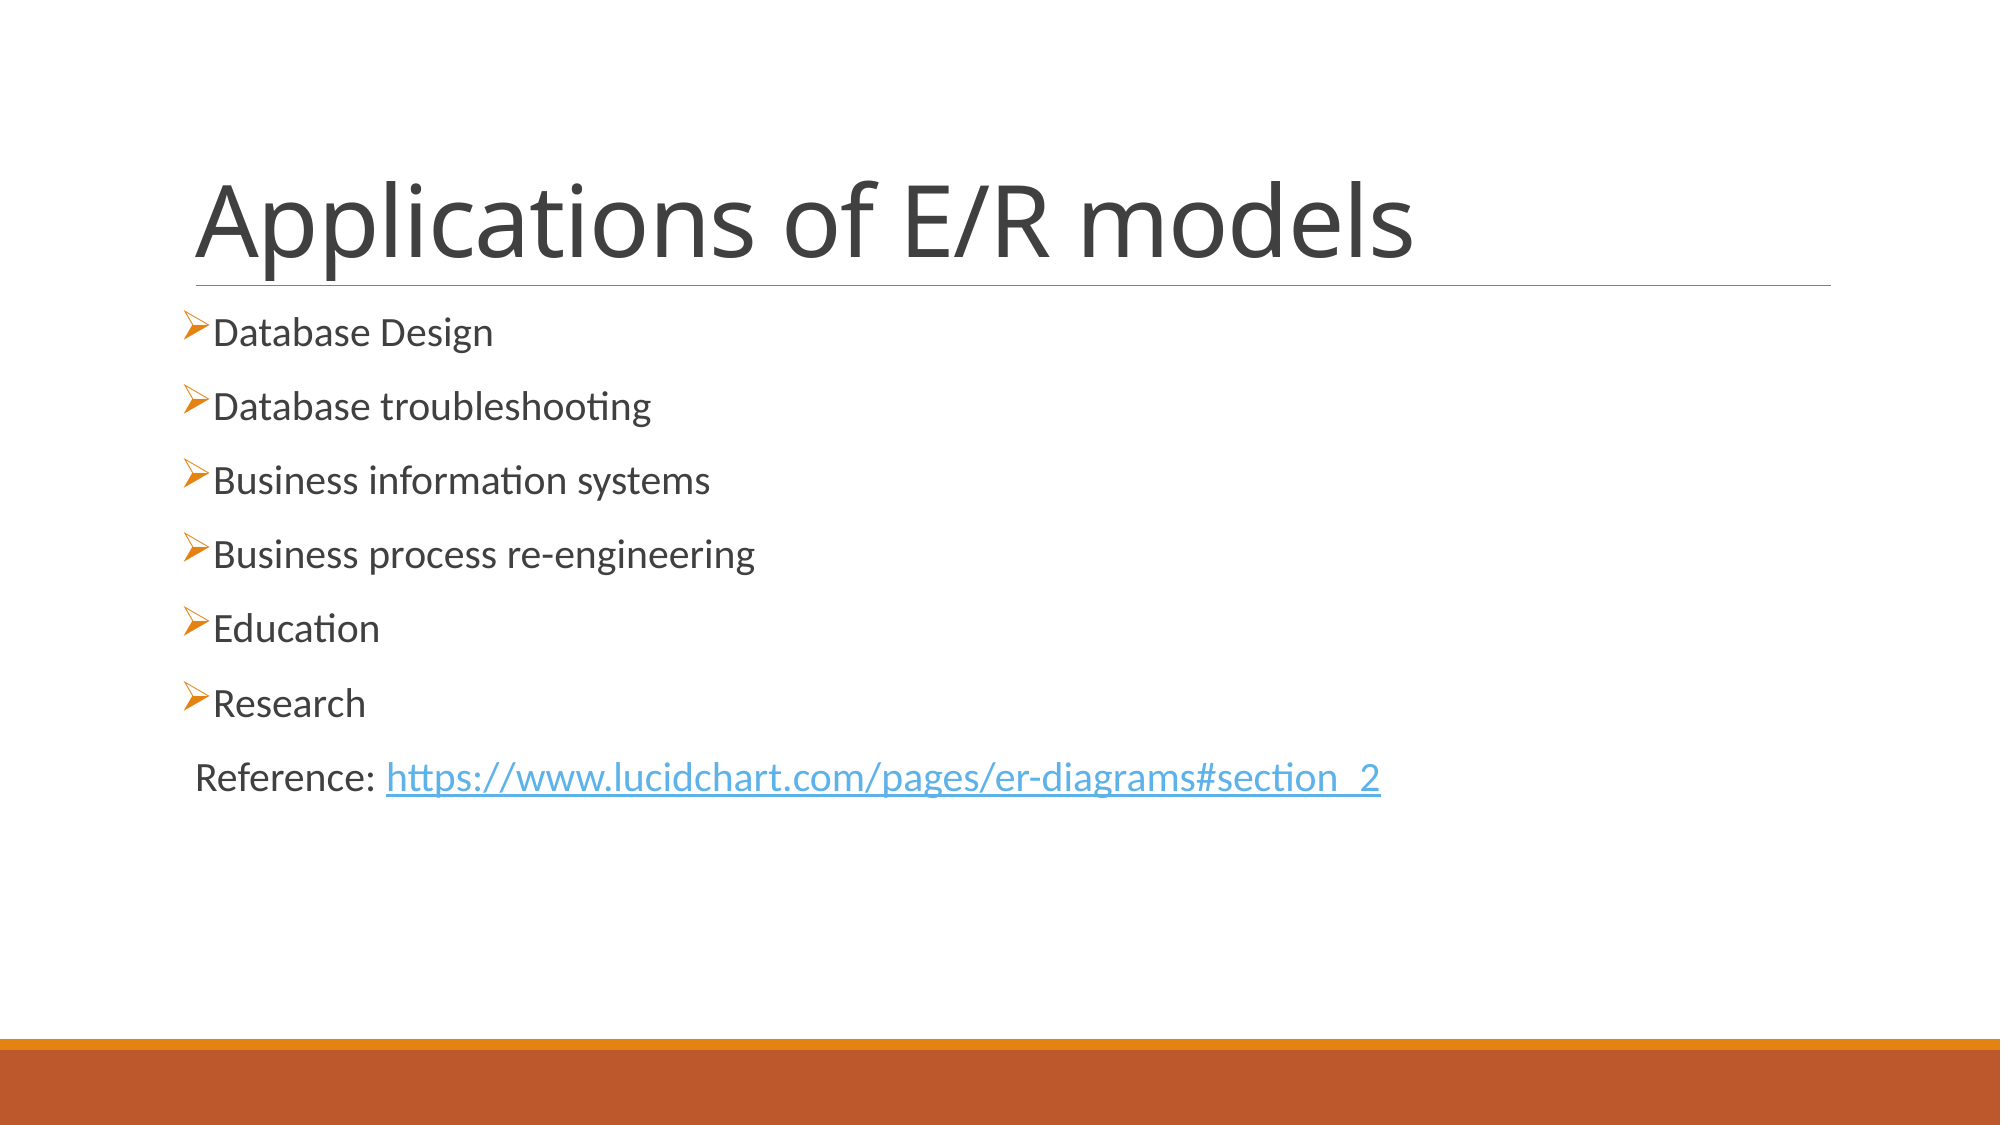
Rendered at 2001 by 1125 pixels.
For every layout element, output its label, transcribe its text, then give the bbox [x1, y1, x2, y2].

list Database Design Database troubleshooting Business information systems Business process re-engineering Education Research Reference: https://www.lucidchart.com/pages/er-diagrams#section_2 [180, 302, 1830, 963]
title Applications of E/R models [180, 47, 1830, 285]
